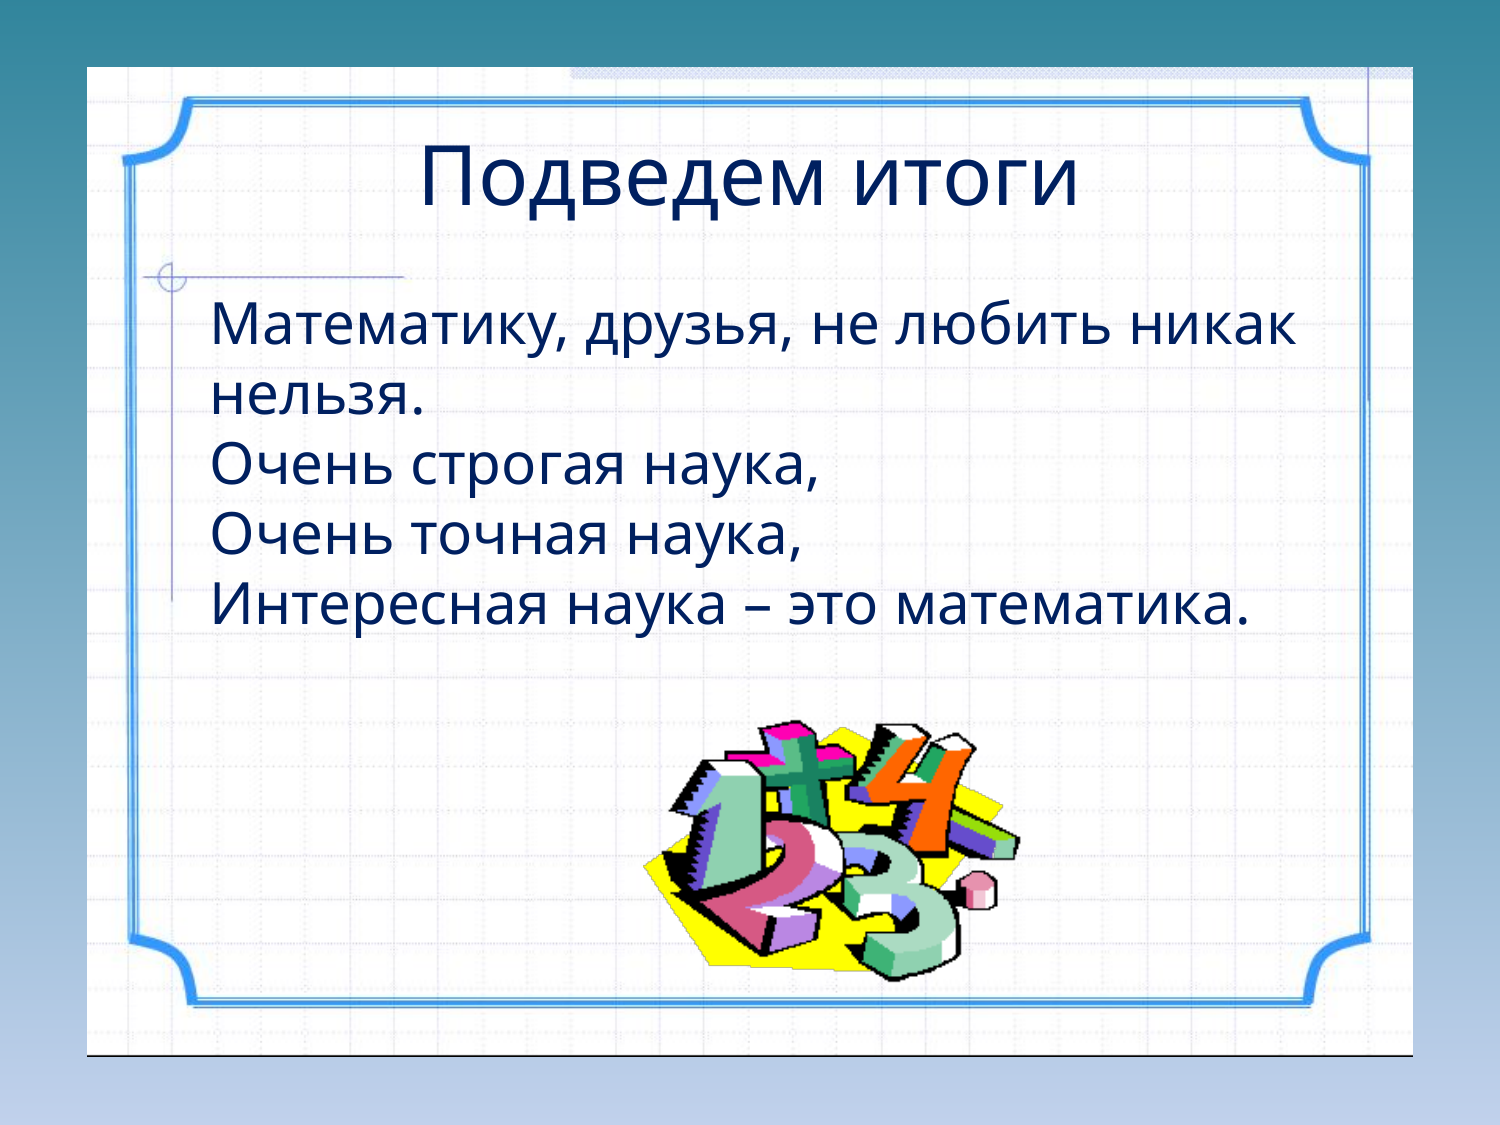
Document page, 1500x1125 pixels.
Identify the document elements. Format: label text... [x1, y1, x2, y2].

title Подведем итоги [75, 78, 82, 266]
picture [87, 67, 1413, 1058]
title Подведем итоги [1415, 78, 1425, 266]
